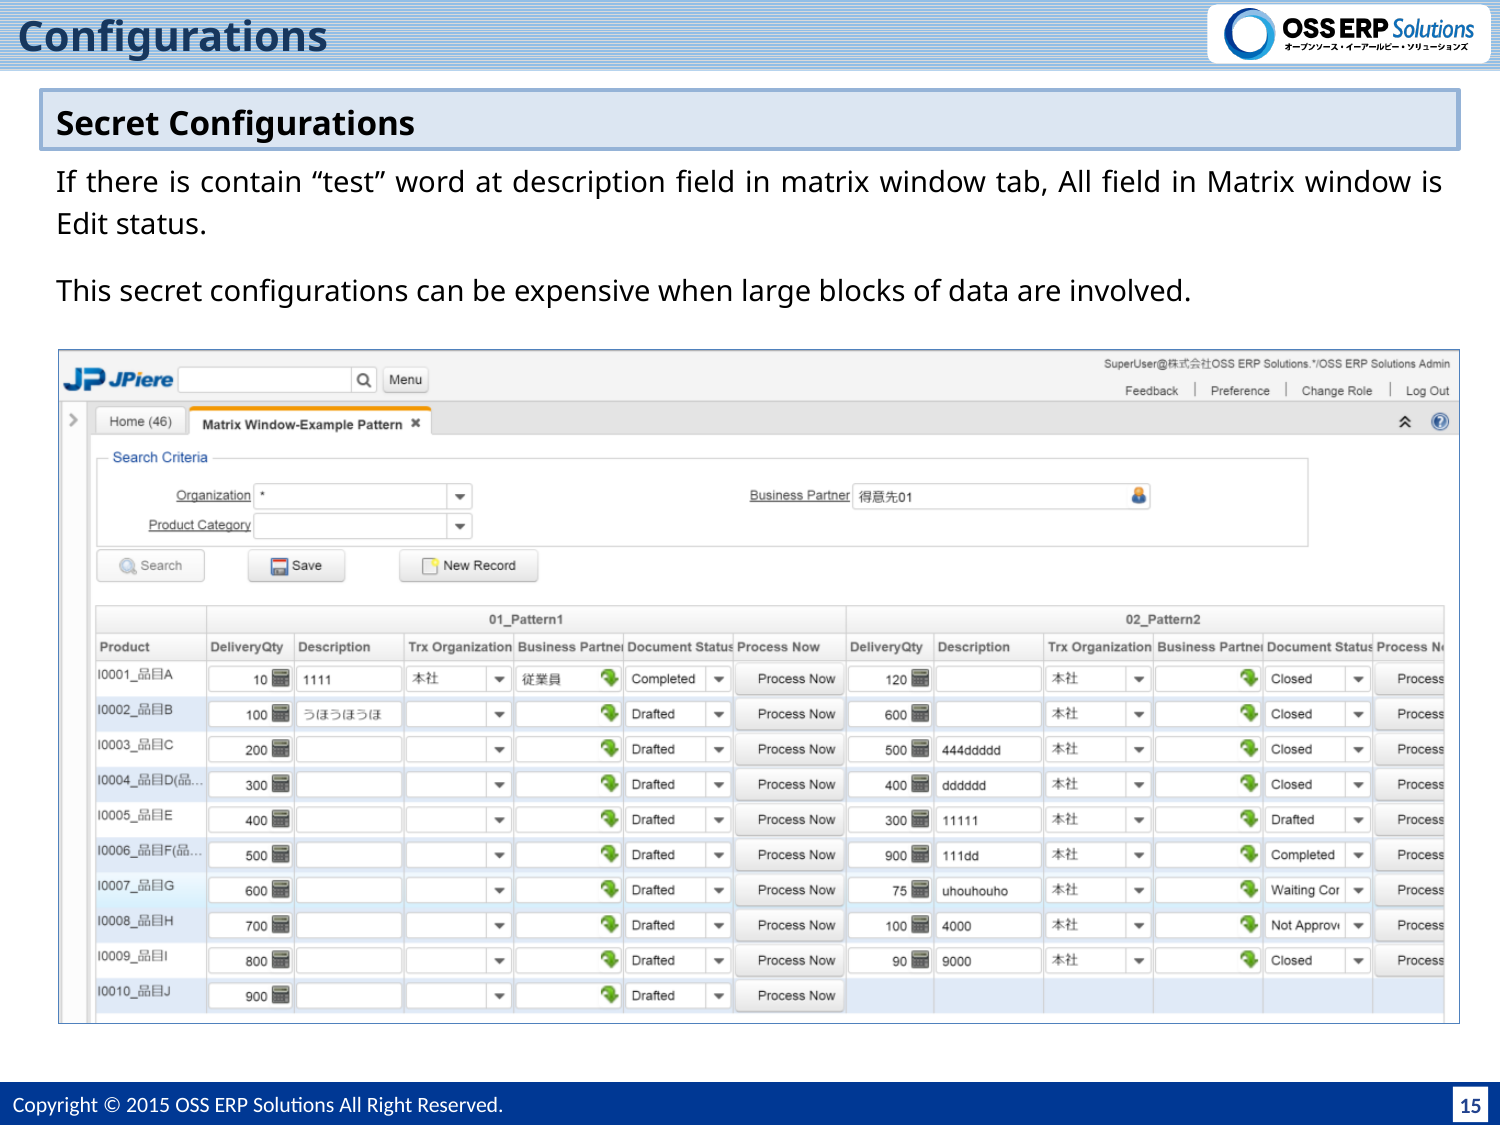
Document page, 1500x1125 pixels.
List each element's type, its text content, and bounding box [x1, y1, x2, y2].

text_box Secret Configurations [39, 88, 1461, 147]
title Configurations [2, 0, 1353, 70]
picture [1353, 8, 1474, 60]
text_box If there is contain “test” word at description field in matrix window tab, All field in Matrix window is Edit status. This secret configurations can be expensive when large blocks of data are involved. [39, 147, 1461, 328]
picture [58, 349, 1460, 1024]
